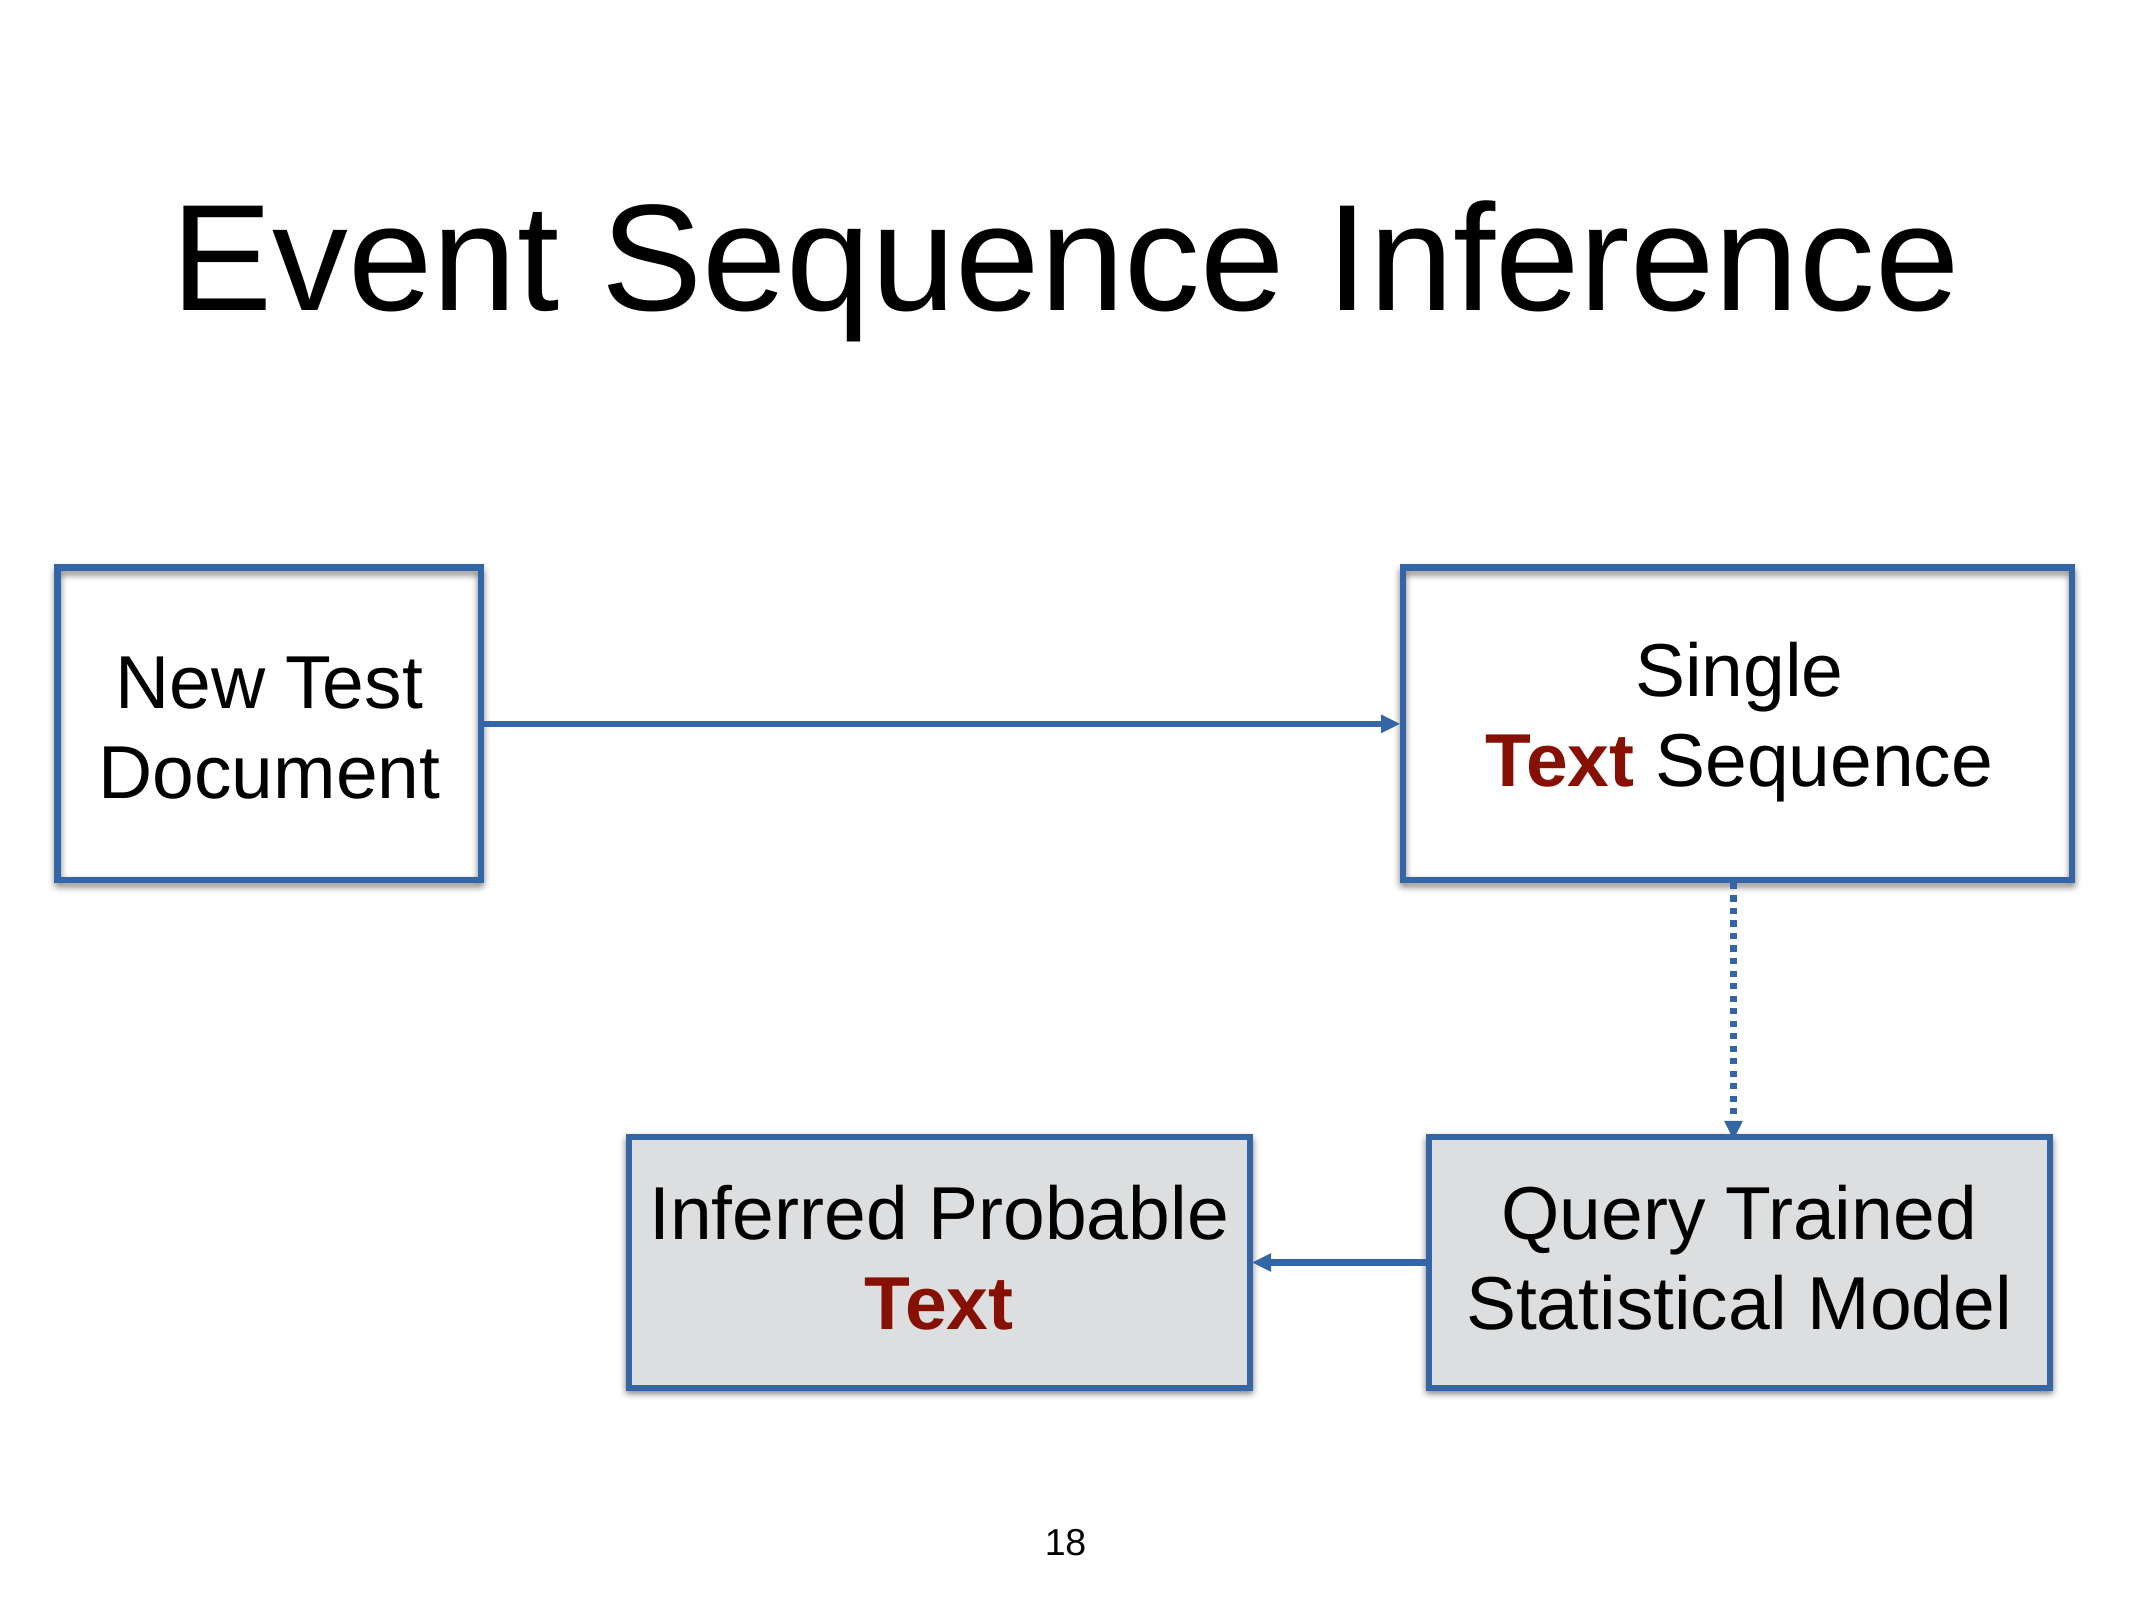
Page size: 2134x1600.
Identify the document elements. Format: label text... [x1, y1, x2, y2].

text_box Inferred Probable Text [641, 1156, 1238, 1354]
text_box [1727, 1127, 1740, 1140]
text_box [1252, 1256, 1427, 1269]
text_box [1428, 1137, 2050, 1388]
text_box New Test Document [90, 625, 449, 823]
title Event Sequence Inference [155, 72, 1978, 428]
slide_number 18 [1041, 1517, 1090, 1564]
text_box [628, 1137, 1250, 1388]
text_box [484, 717, 1400, 731]
text_box [57, 567, 482, 881]
text_box Query Trained Statistical Model [1457, 1156, 2021, 1354]
text_box Single Text Sequence [1416, 595, 2063, 828]
text_box [1402, 567, 2073, 881]
